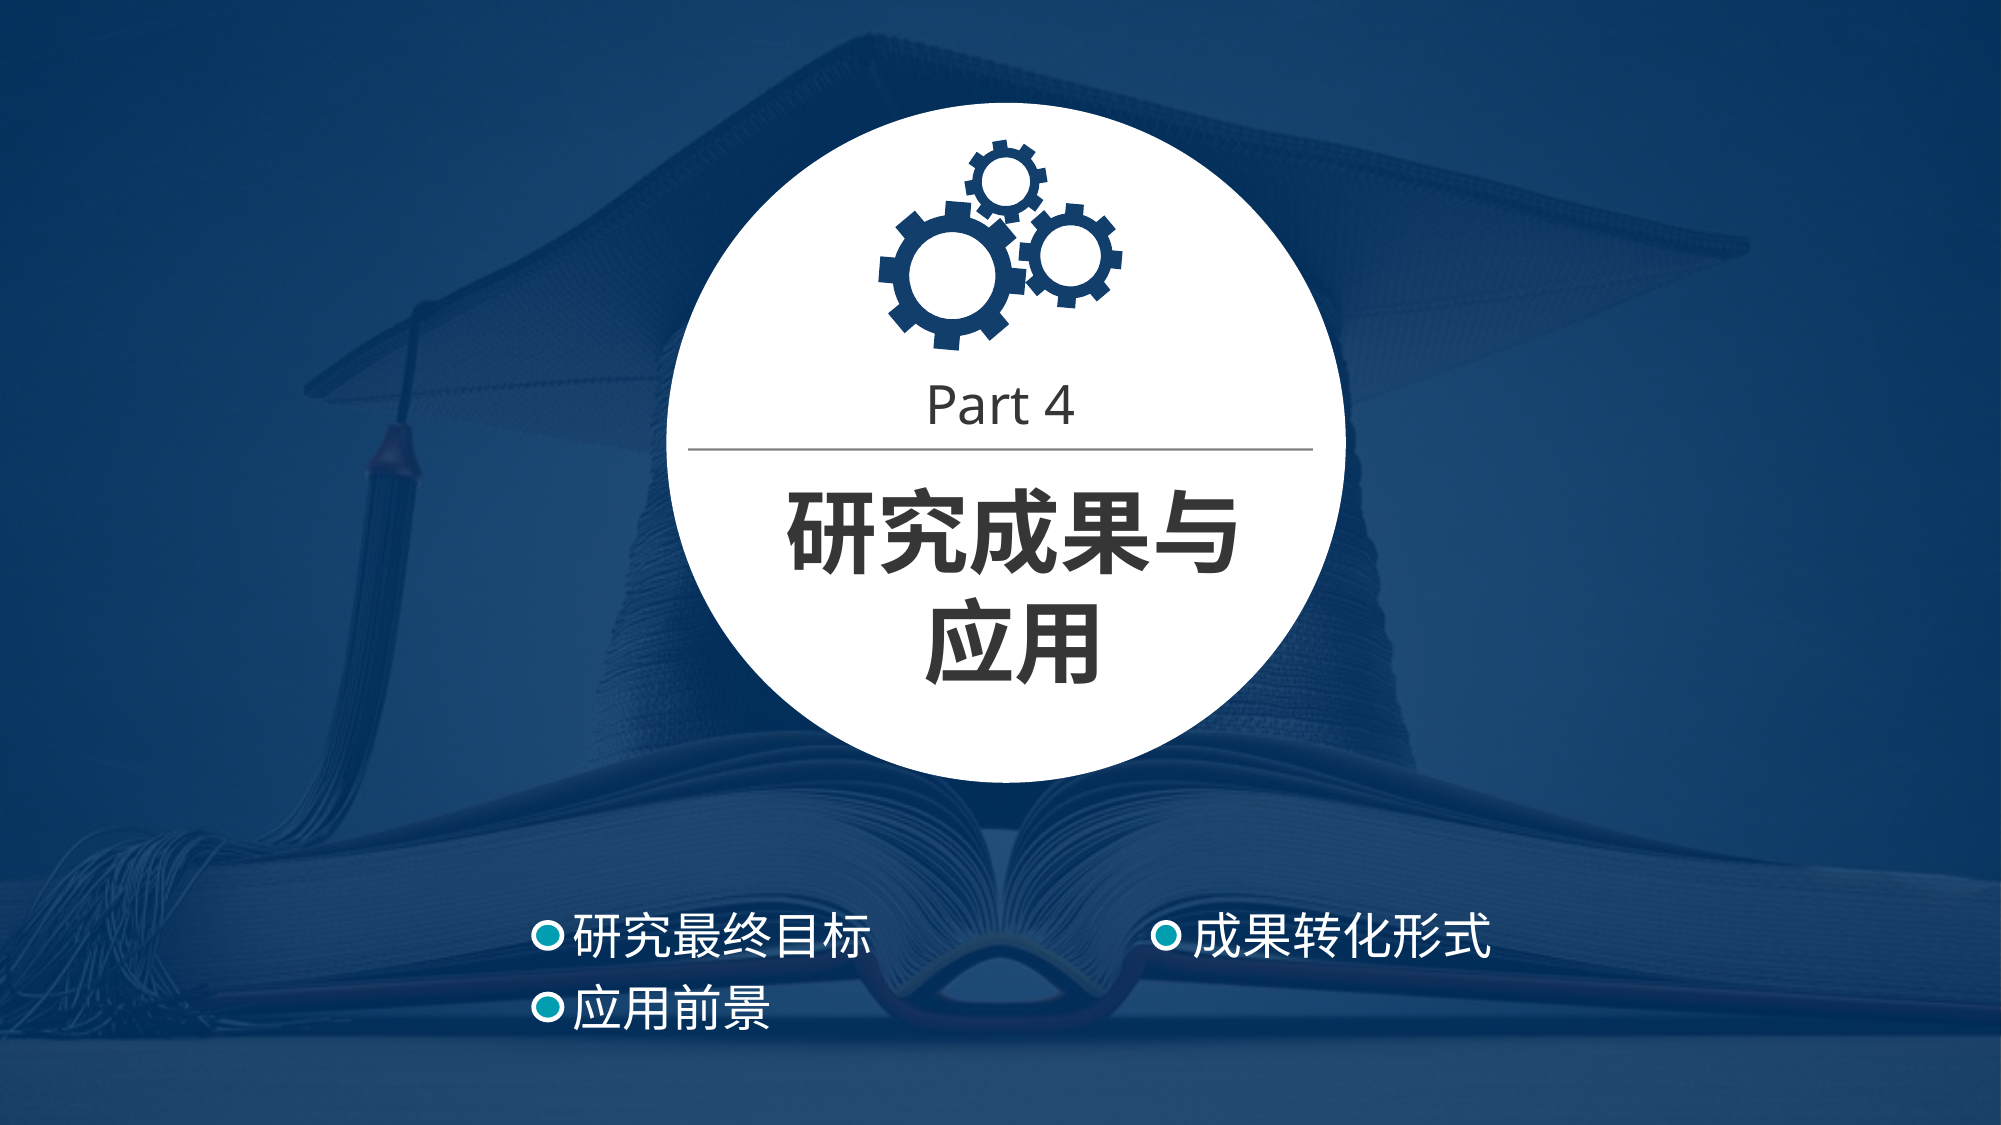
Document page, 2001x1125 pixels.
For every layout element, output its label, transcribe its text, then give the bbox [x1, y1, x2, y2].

text_box 研究成果与应用 [754, 467, 1275, 703]
text_box 应用前景 [558, 969, 1027, 1044]
text_box 研究最终目标 [558, 897, 1027, 969]
text_box 成果转化形式 [1177, 897, 1615, 973]
text_box [666, 102, 1346, 671]
text_box Part 4 [925, 369, 1076, 436]
text_box [533, 994, 558, 1021]
text_box [533, 922, 558, 949]
text_box [1153, 922, 1177, 949]
text_box [787, 703, 1225, 783]
text_box [878, 139, 1123, 351]
